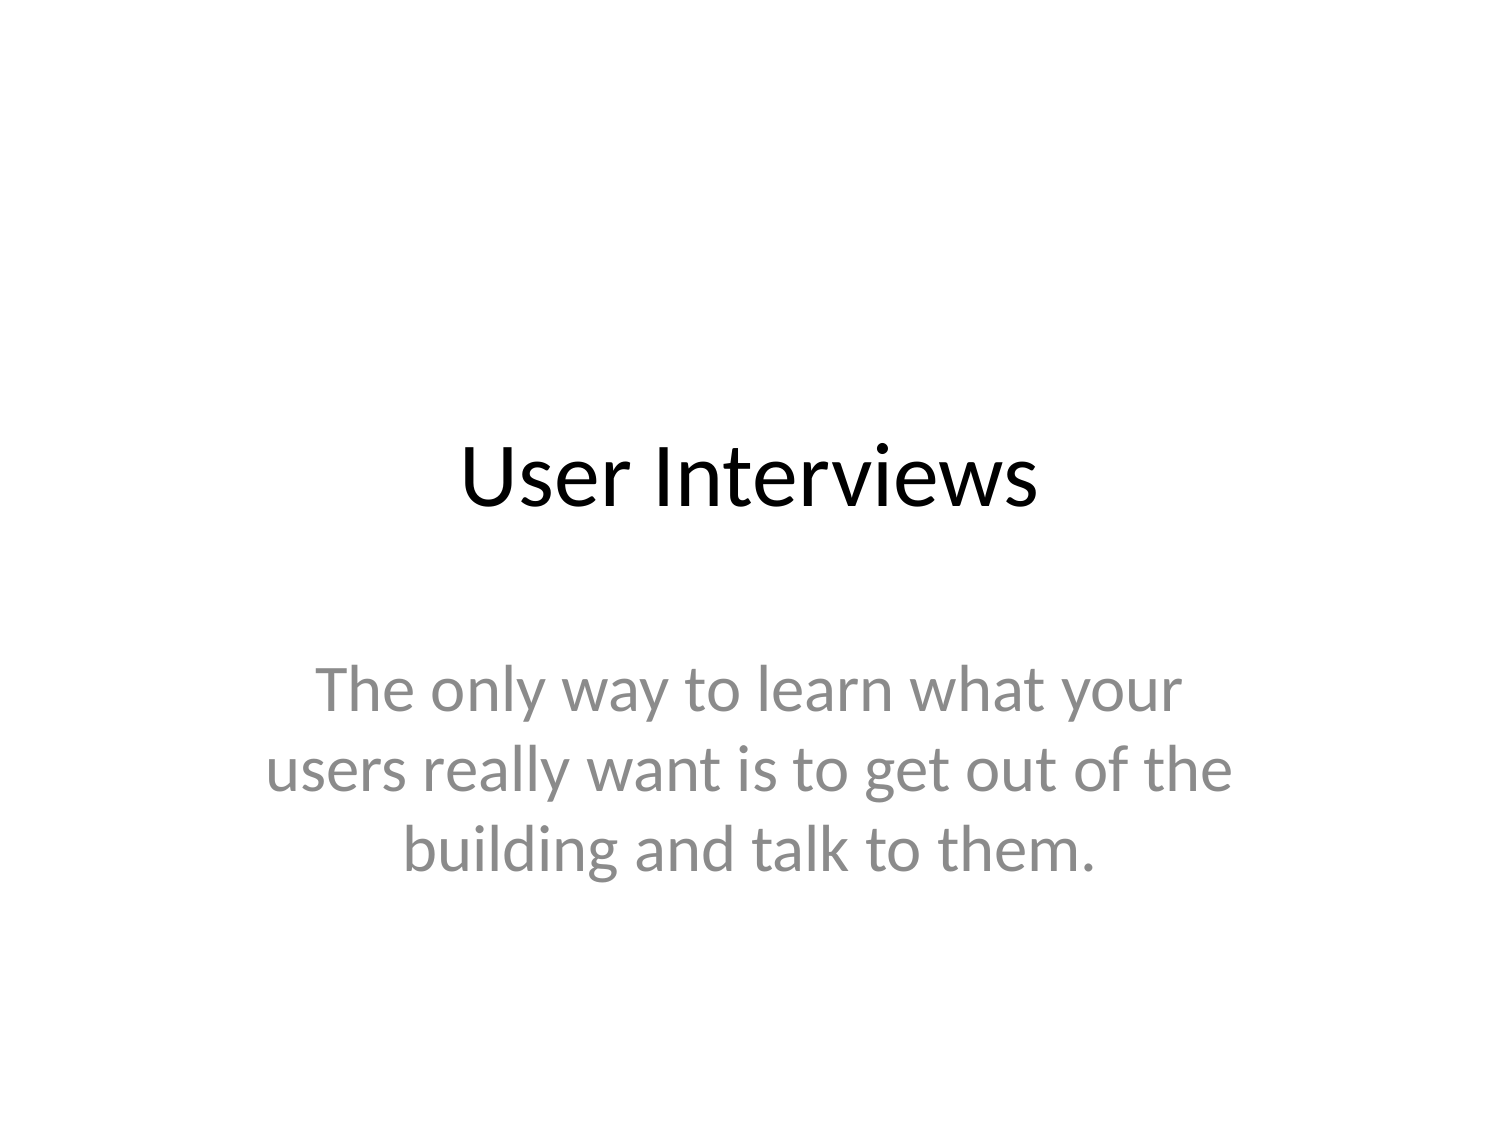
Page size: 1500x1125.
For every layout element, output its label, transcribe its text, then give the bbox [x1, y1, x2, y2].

subtitle The only way to learn what your users really want is to get out of the building and talk to them. [225, 637, 1275, 925]
title User Interviews [112, 349, 1388, 591]
